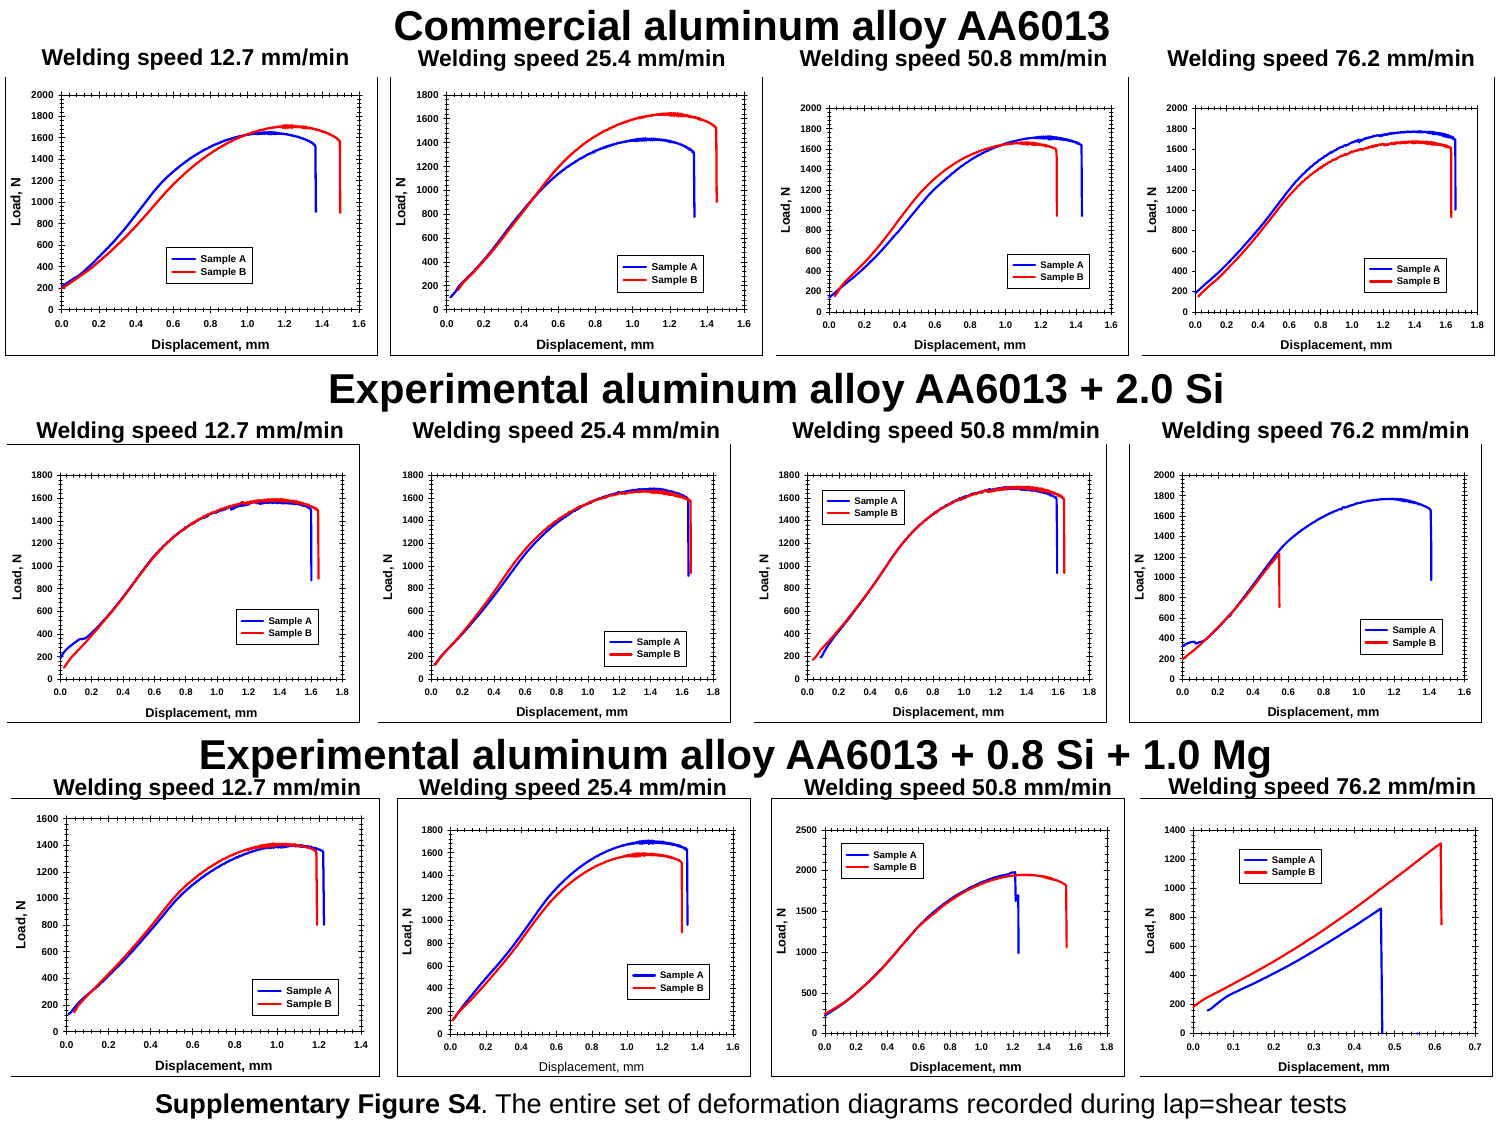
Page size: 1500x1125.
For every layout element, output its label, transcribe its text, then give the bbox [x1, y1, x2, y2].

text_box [0, 0, 1500, 1089]
text_box Supplementary Figure S4. The entire set of deformation diagrams recorded during lap=shear tests [0, 1095, 1500, 1119]
